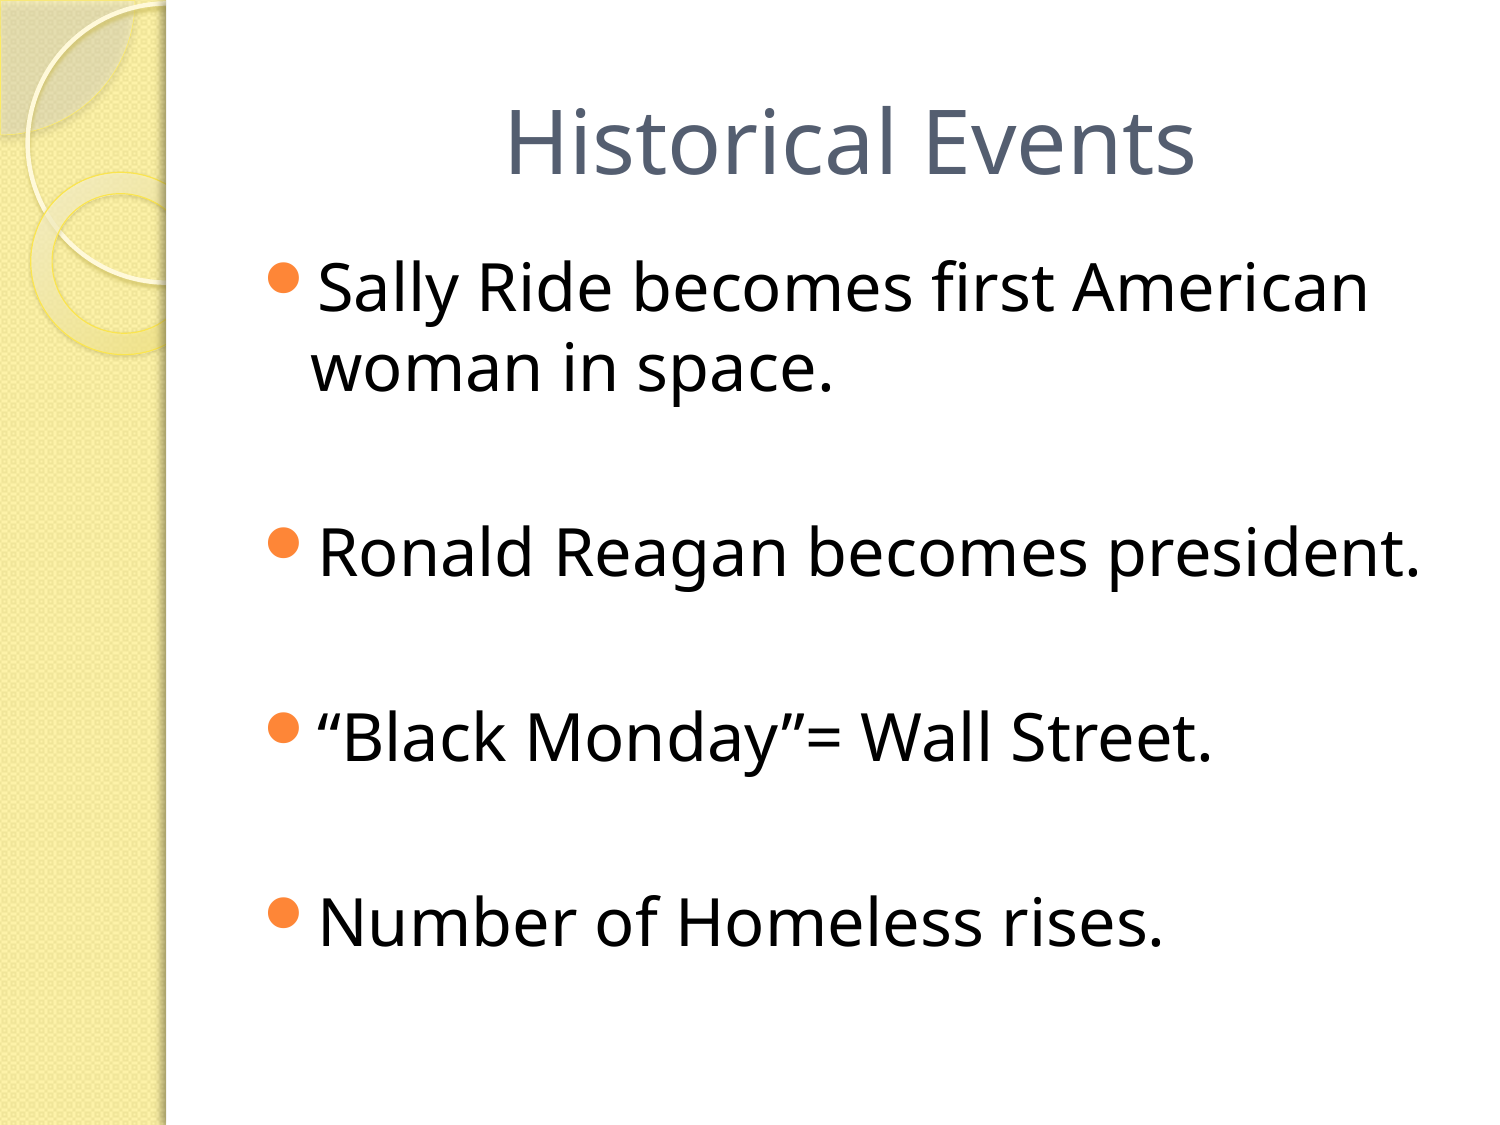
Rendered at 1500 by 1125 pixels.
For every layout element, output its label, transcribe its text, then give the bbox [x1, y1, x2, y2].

title Historical Events [235, 45, 1466, 233]
list Sally Ride becomes first American woman in space. Ronald Reagan becomes president. “Black Monday”= Wall Street. Number of Homeless rises. [235, 237, 1466, 1025]
